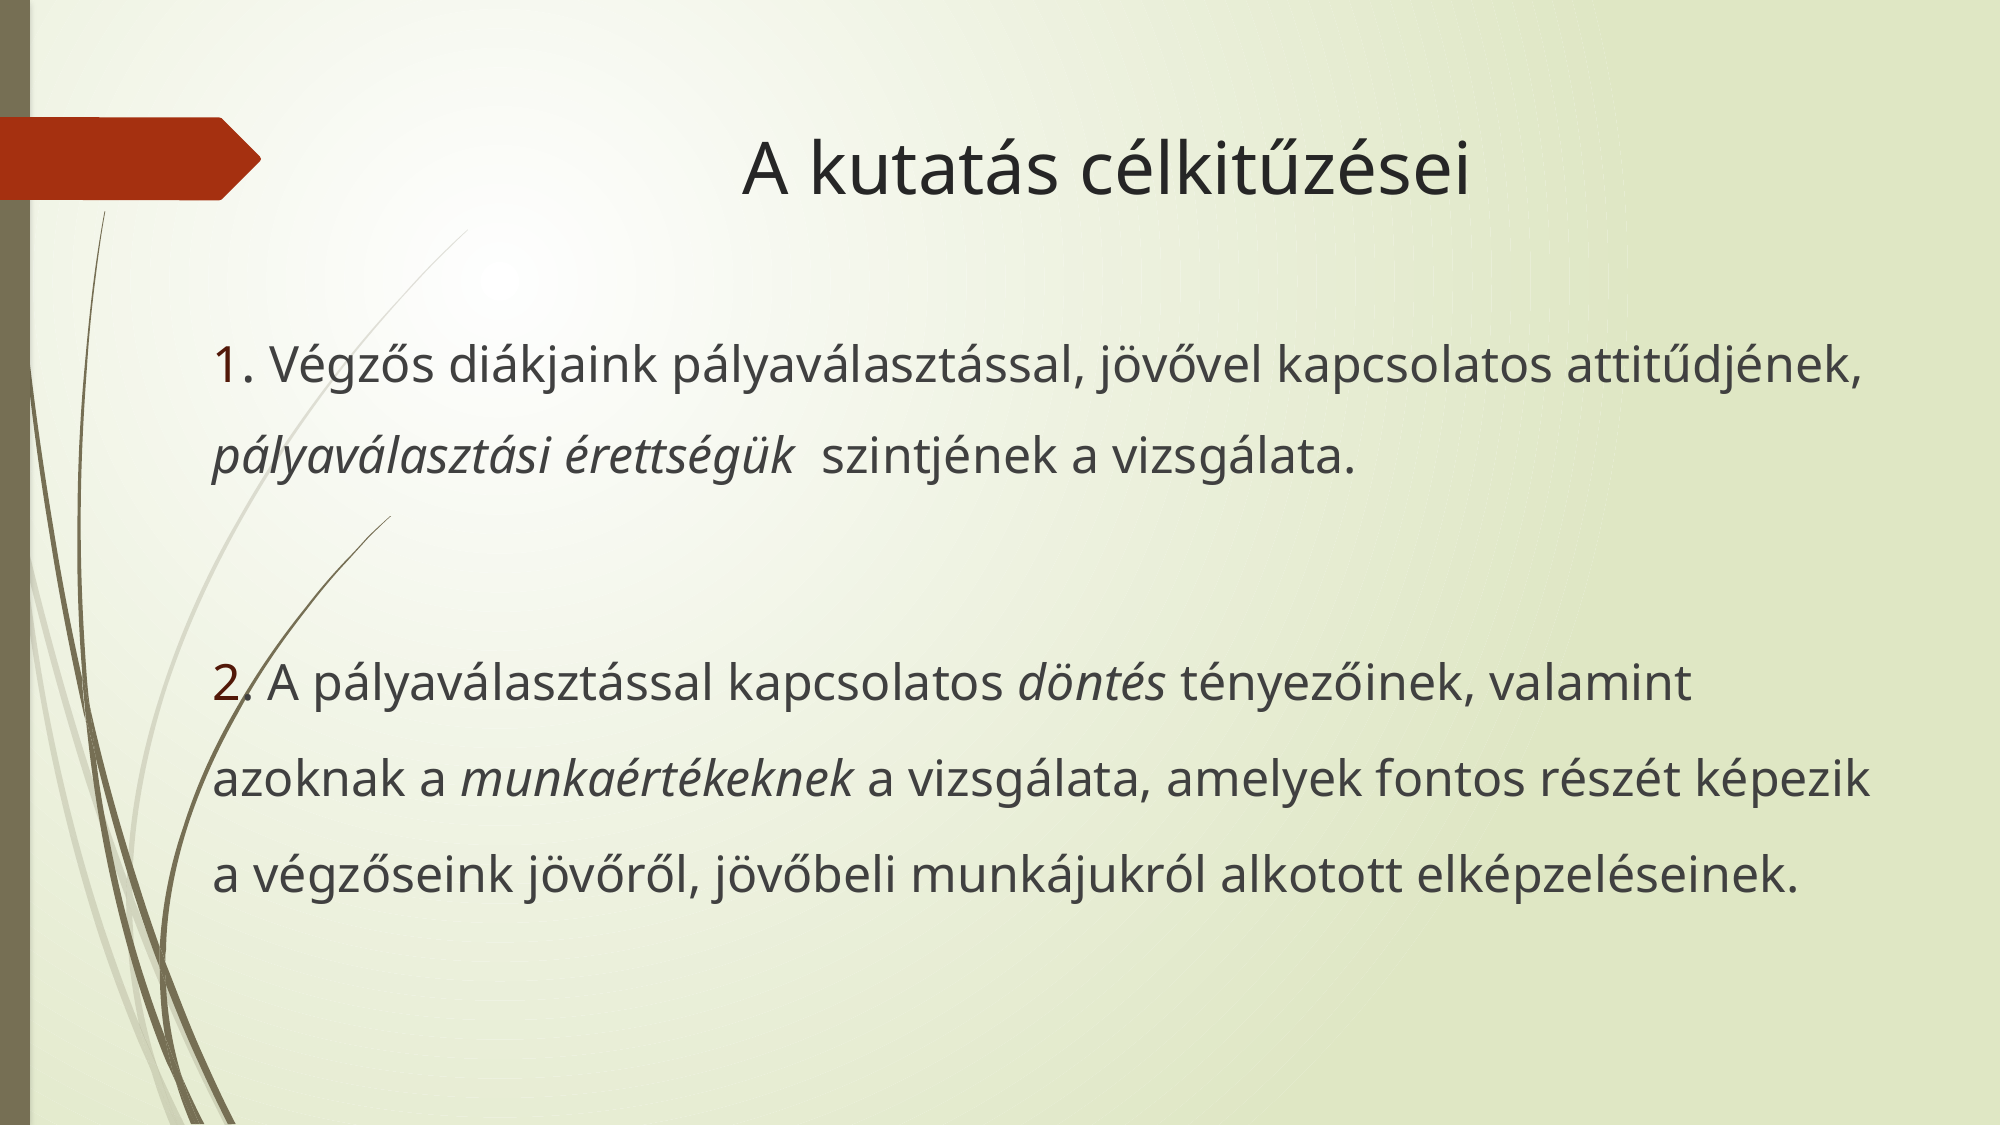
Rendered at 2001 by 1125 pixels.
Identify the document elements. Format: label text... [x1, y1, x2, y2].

list 1. Végzős diákjaink pályaválasztással, jövővel kapcsolatos attitűdjének, pályaválasztási érettségük szintjének a vizsgálata. 2. A pályaválasztással kapcsolatos döntés tényezőinek, valamint azoknak a munkaértékeknek a vizsgálata, amelyek fontos részét képezik a végzőseink jövőről, jövőbeli munkájukról alkotott elképzeléseinek. [197, 288, 1892, 1066]
title A kutatás célkitűzései [353, 114, 1863, 217]
